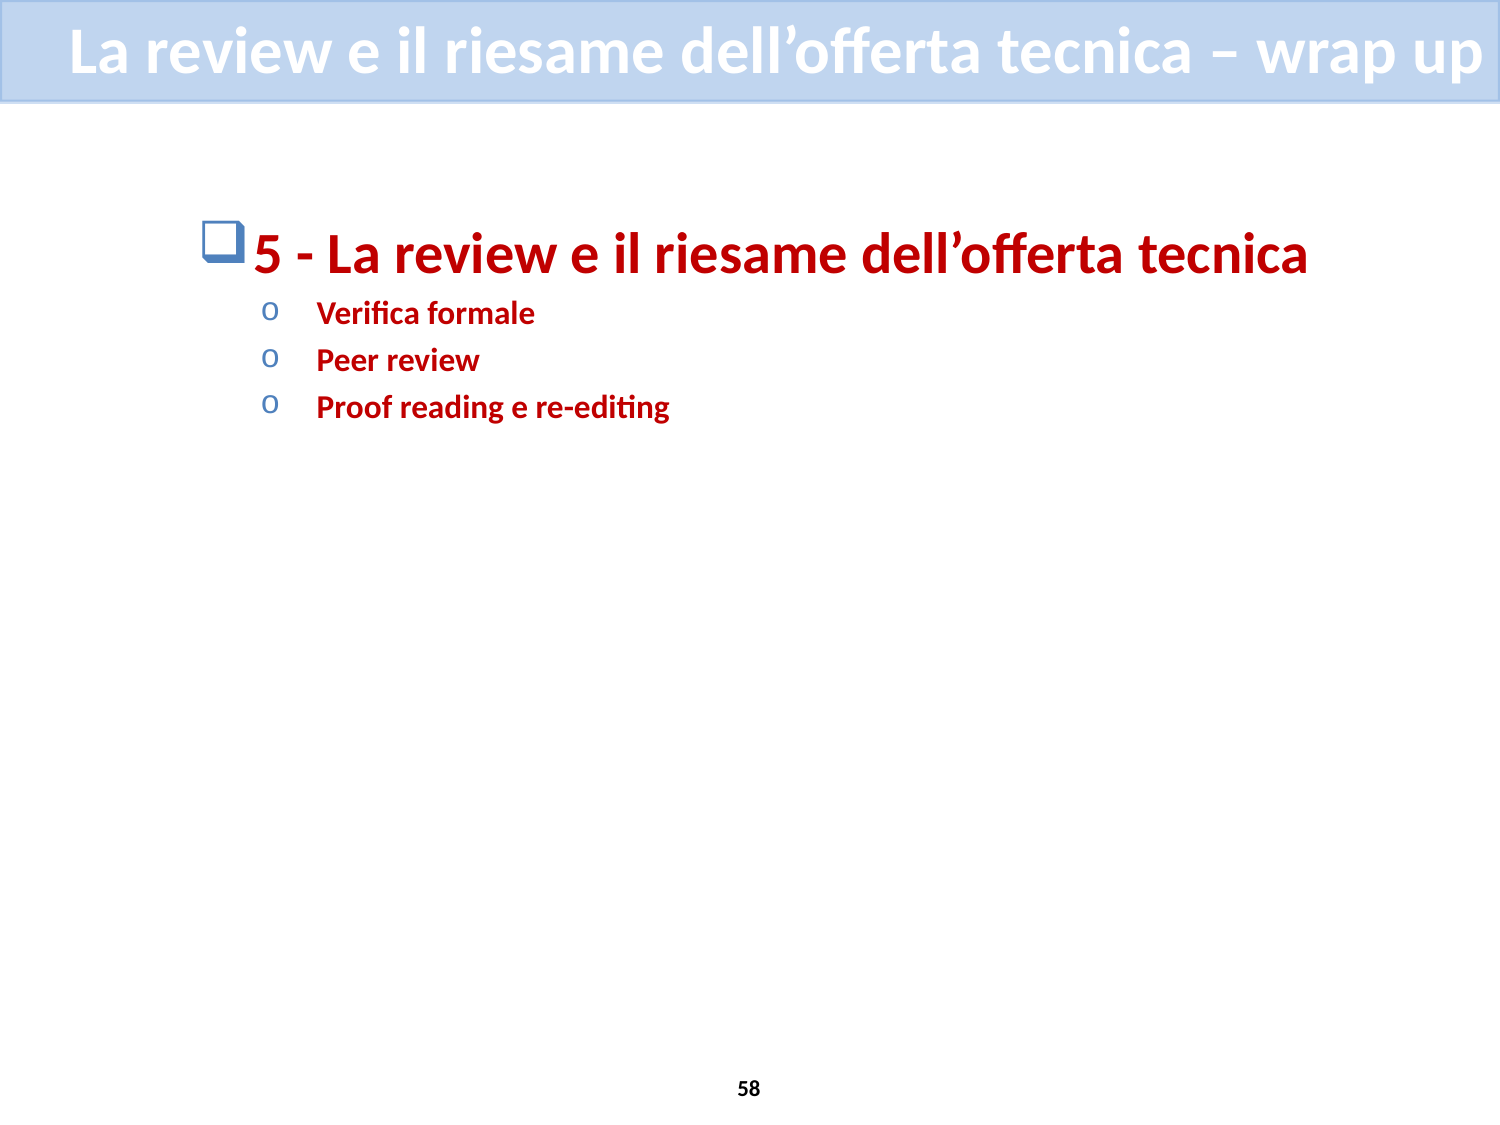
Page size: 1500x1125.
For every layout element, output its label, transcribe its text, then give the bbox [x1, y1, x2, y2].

text_box 58 [573, 1057, 924, 1118]
text_box La review e il riesame dell’offerta tecnica – wrap up [0, 0, 1500, 95]
text_box 5 - La review e il riesame dell’offerta tecnica Verifica formale Peer review Proof reading e re-editing [182, 172, 1472, 563]
